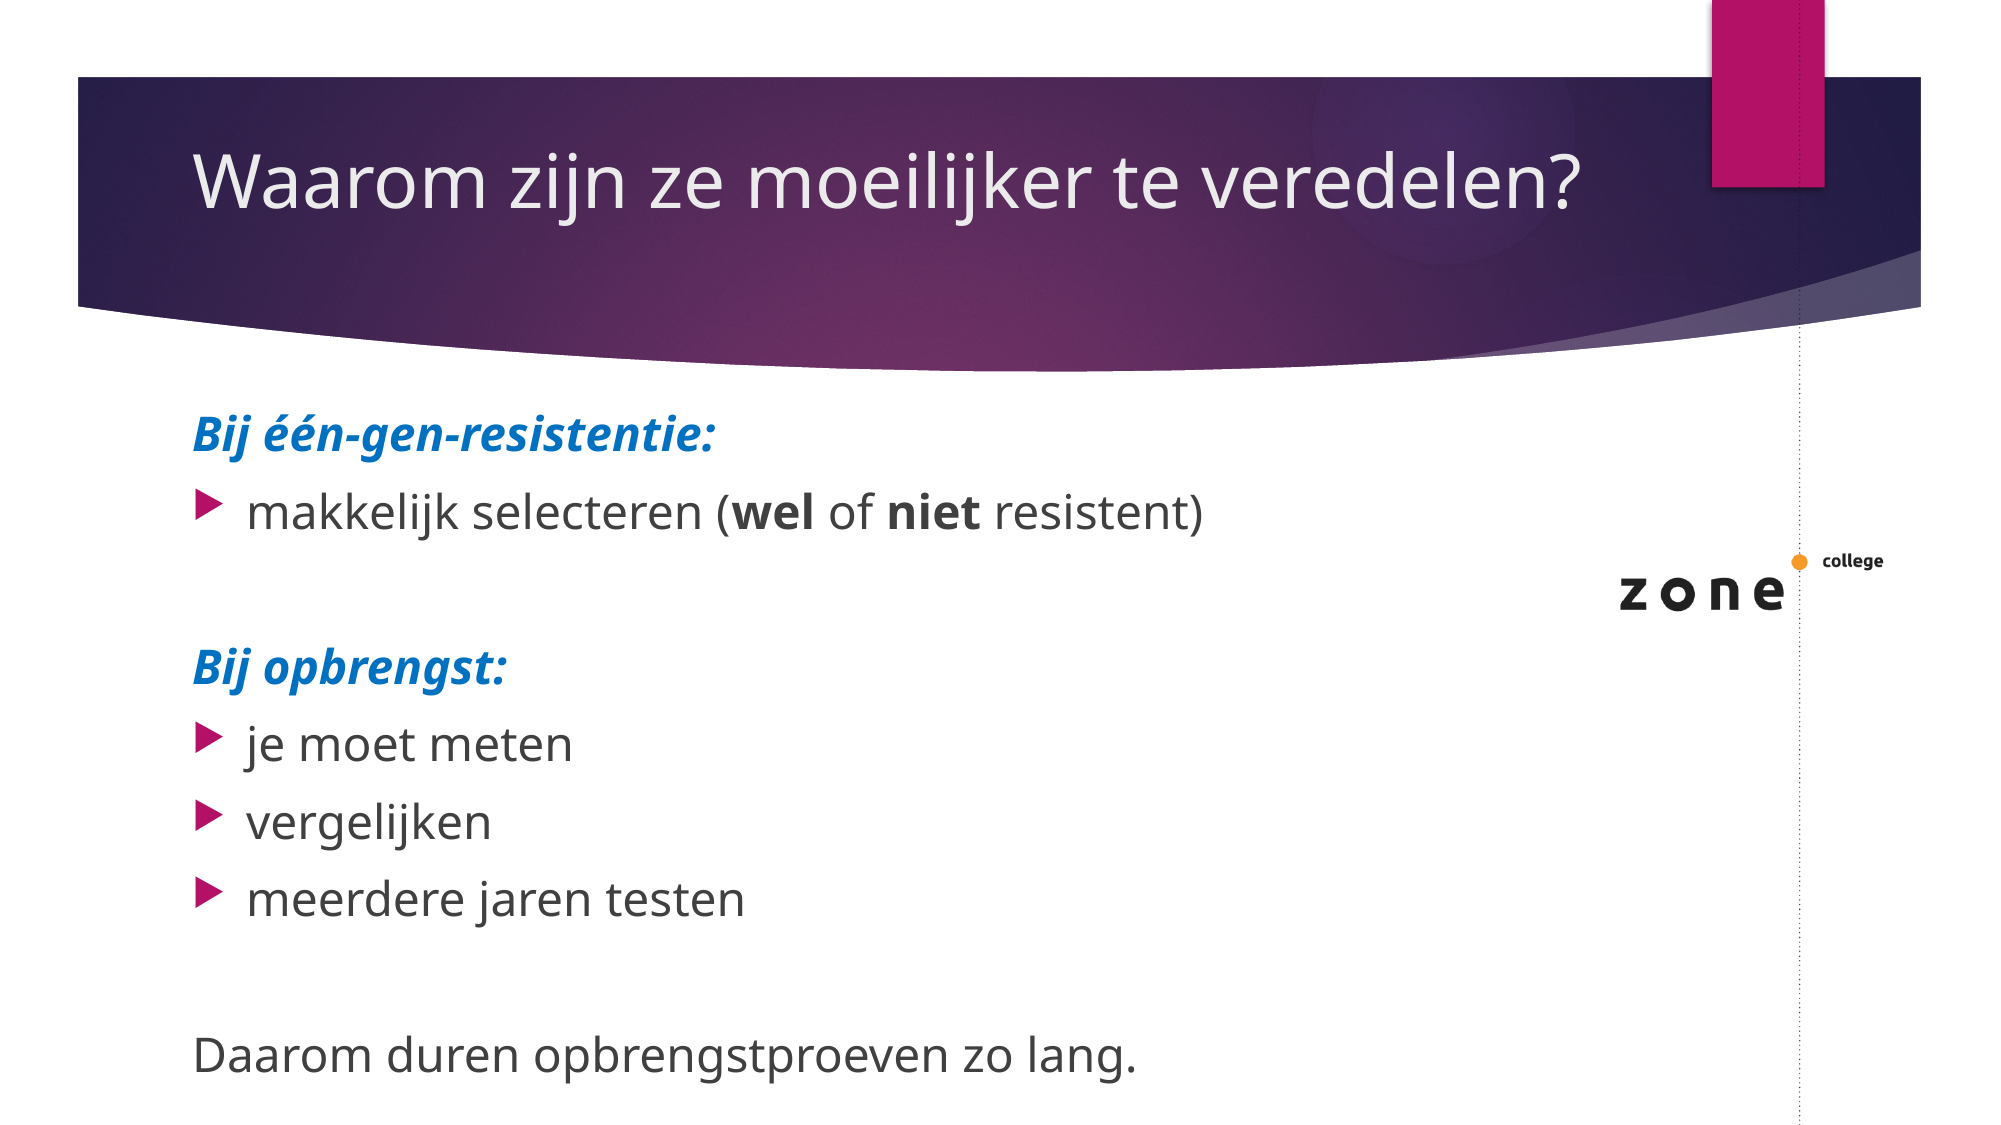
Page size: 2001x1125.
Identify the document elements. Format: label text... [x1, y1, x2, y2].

list Bij één-gen-resistentie: makkelijk selecteren (wel of niet resistent) Bij opbrengst: je moet meten vergelijken meerdere jaren testen Daarom duren opbrengstproeven zo lang. [177, 396, 1269, 1091]
title Waarom zijn ze moeilijker te veredelen? [177, 97, 1718, 261]
picture [1596, 0, 2001, 1125]
